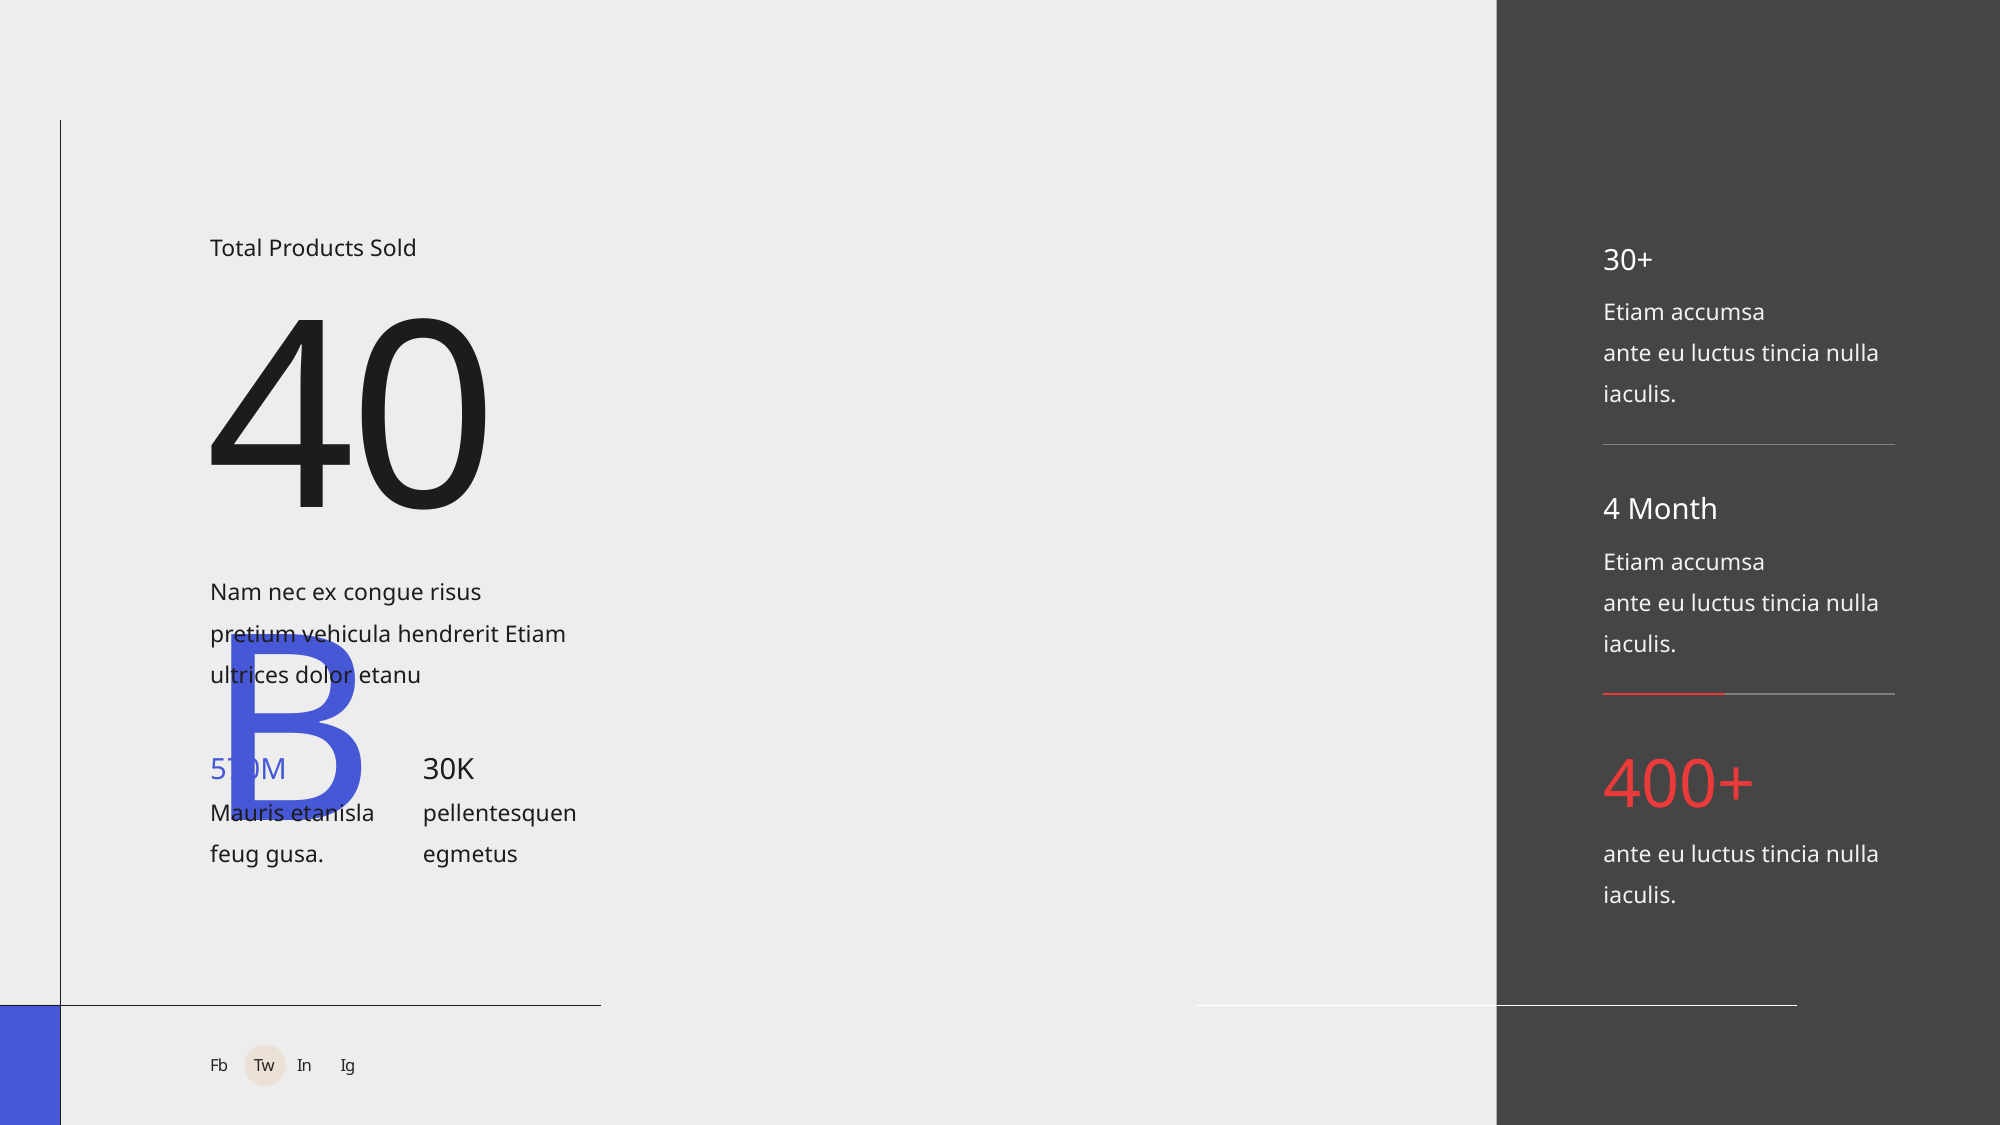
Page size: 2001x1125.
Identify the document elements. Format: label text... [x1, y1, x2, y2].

text_box [243, 1043, 278, 1088]
text_box Total Products Sold [210, 233, 597, 261]
text_box 40B [206, 247, 602, 873]
text_box Tw [253, 1047, 279, 1083]
text_box Fb [210, 1047, 235, 1083]
text_box Nam nec ex congue risus pretium vehicula hendrerit Etiam ultrices dolor etanu [210, 564, 602, 688]
picture [746, 0, 2000, 1125]
text_box Ig [340, 1047, 365, 1083]
text_box In [297, 1047, 322, 1083]
text_box 30K pellentesquen egmetus [422, 732, 602, 868]
text_box [279, 1048, 287, 1083]
text_box 570M Mauris etanisla feug gusa. [210, 732, 389, 868]
